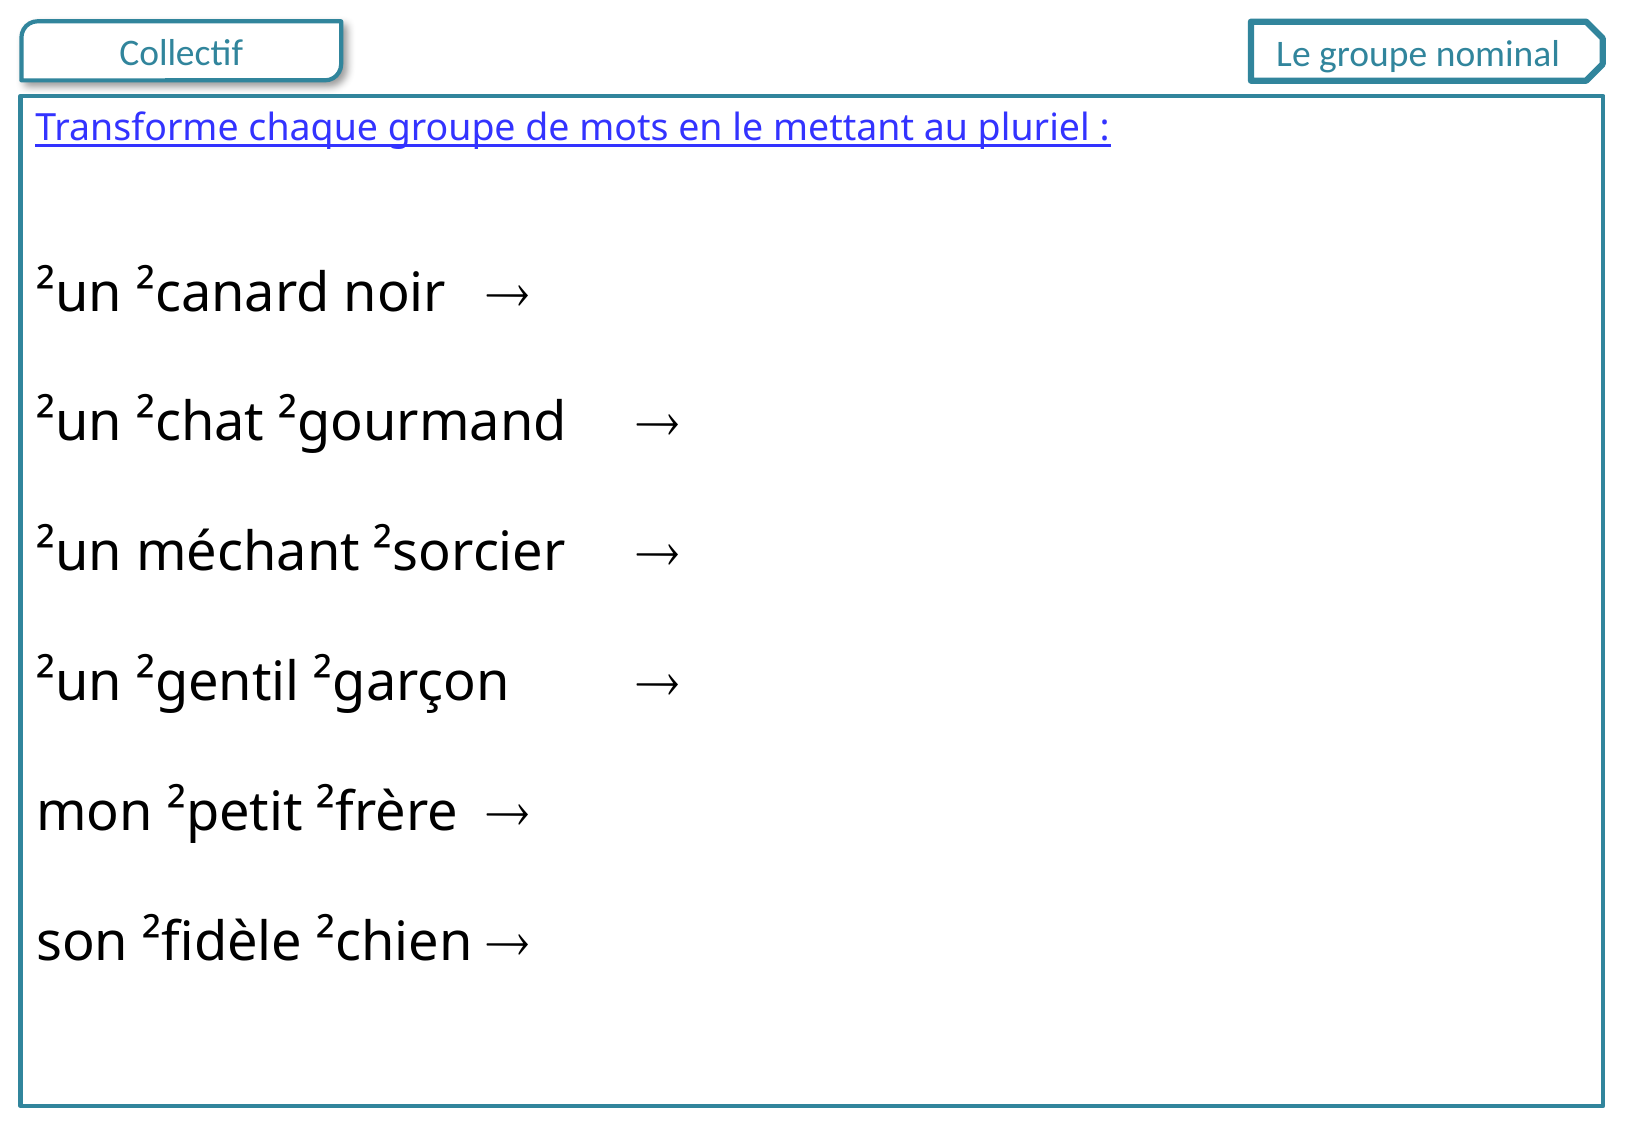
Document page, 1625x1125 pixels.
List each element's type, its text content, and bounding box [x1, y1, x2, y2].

list Transforme chaque groupe de mots en le mettant au pluriel : [18, 94, 1605, 1108]
list Le groupe nominal [1251, 21, 1585, 81]
list ²un ²canard noir  ²un ²chat ²gourmand  ²un méchant ²sorcier  ²un ²gentil ²garçon  mon ²petit ²frère  son ²fidèle ²chien  [21, 184, 1604, 1106]
